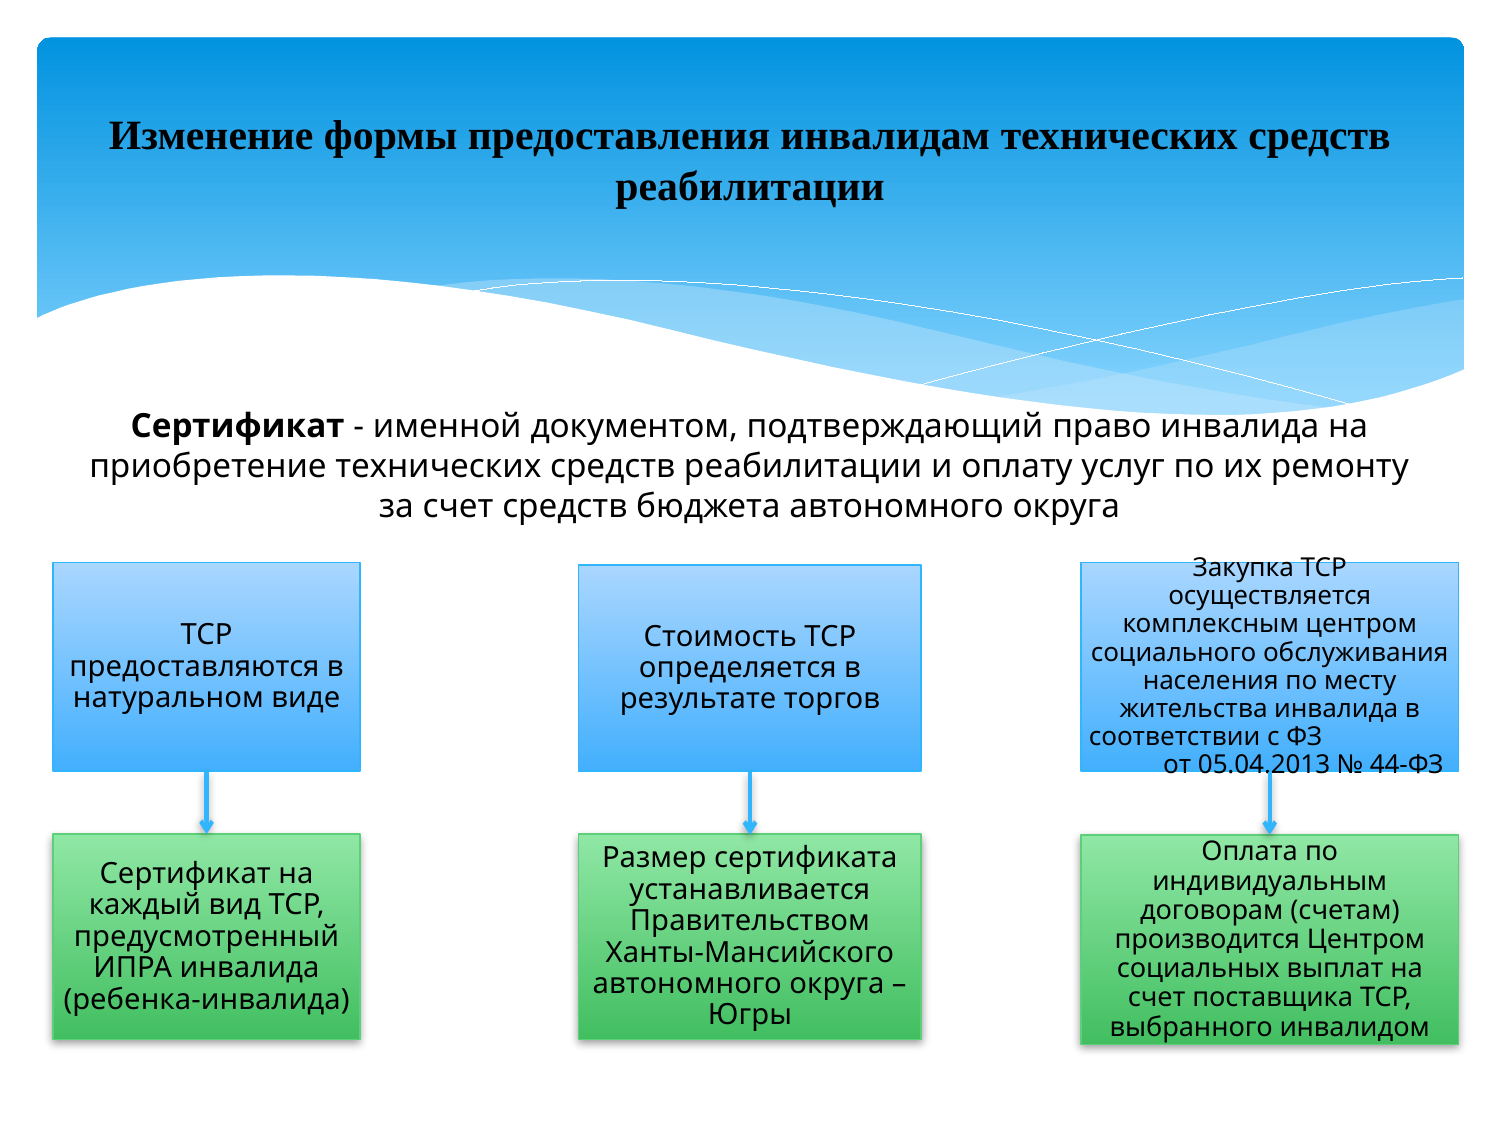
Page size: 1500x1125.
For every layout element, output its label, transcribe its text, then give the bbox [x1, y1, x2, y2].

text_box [578, 833, 922, 1040]
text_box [52, 562, 361, 772]
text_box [52, 833, 361, 1040]
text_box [1080, 562, 1459, 772]
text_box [1080, 834, 1459, 1045]
text_box Сертификат - именной документом, подтверждающий право инвалида на приобретение технических средств реабилитации и оплату услуг по их ремонту за счет средств бюджета автономного округа [53, 397, 1447, 532]
title Изменение формы предоставления инвалидам технических средств реабилитации [75, 55, 1425, 261]
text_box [578, 564, 922, 772]
